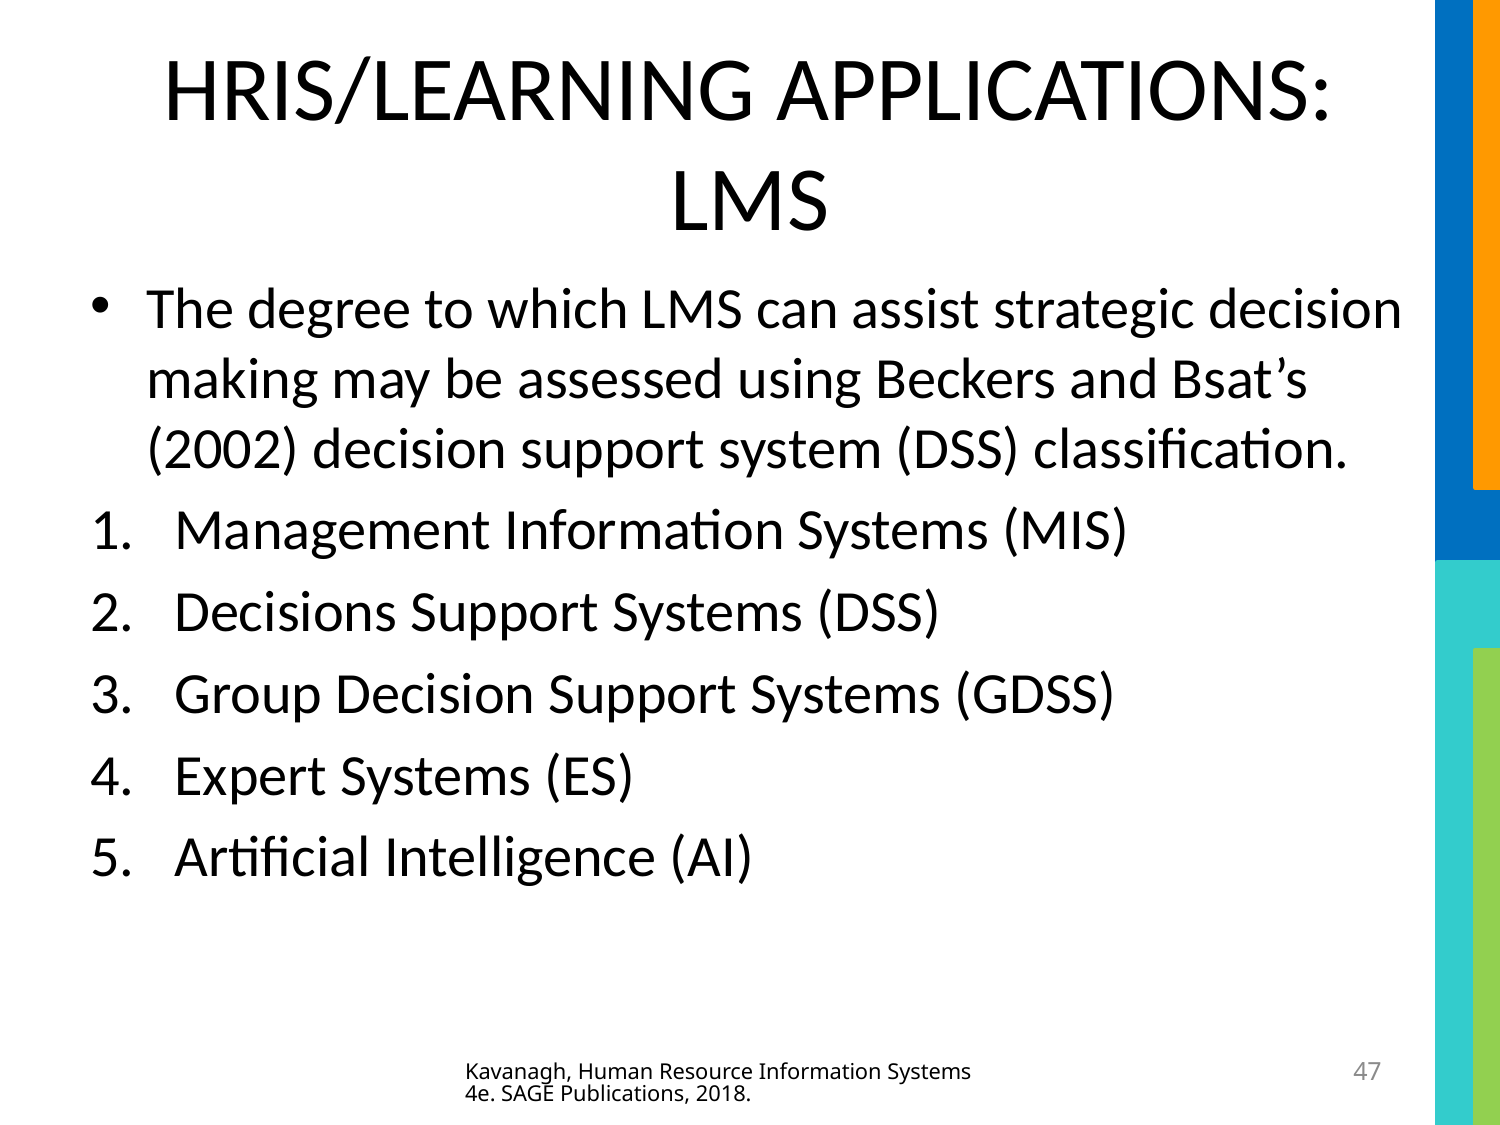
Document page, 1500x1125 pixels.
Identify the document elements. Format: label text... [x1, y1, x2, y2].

slide_number 47 [1059, 1042, 1397, 1103]
list The degree to which LMS can assist strategic decision making may be assessed using Beckers and Bsat’s (2002) decision support system (DSS) classification. Management Information Systems (MIS) Decisions Support Systems (DSS) Group Decision Support Systems (GDSS) Expert Systems (ES) Artificial Intelligence (AI) [75, 262, 1425, 1005]
footer Kavanagh, Human Resource Information Systems 4e. SAGE Publications, 2018. [450, 1042, 1004, 1103]
title HRIS/LEARNING APPLICATIONS: LMS [75, 45, 1425, 233]
